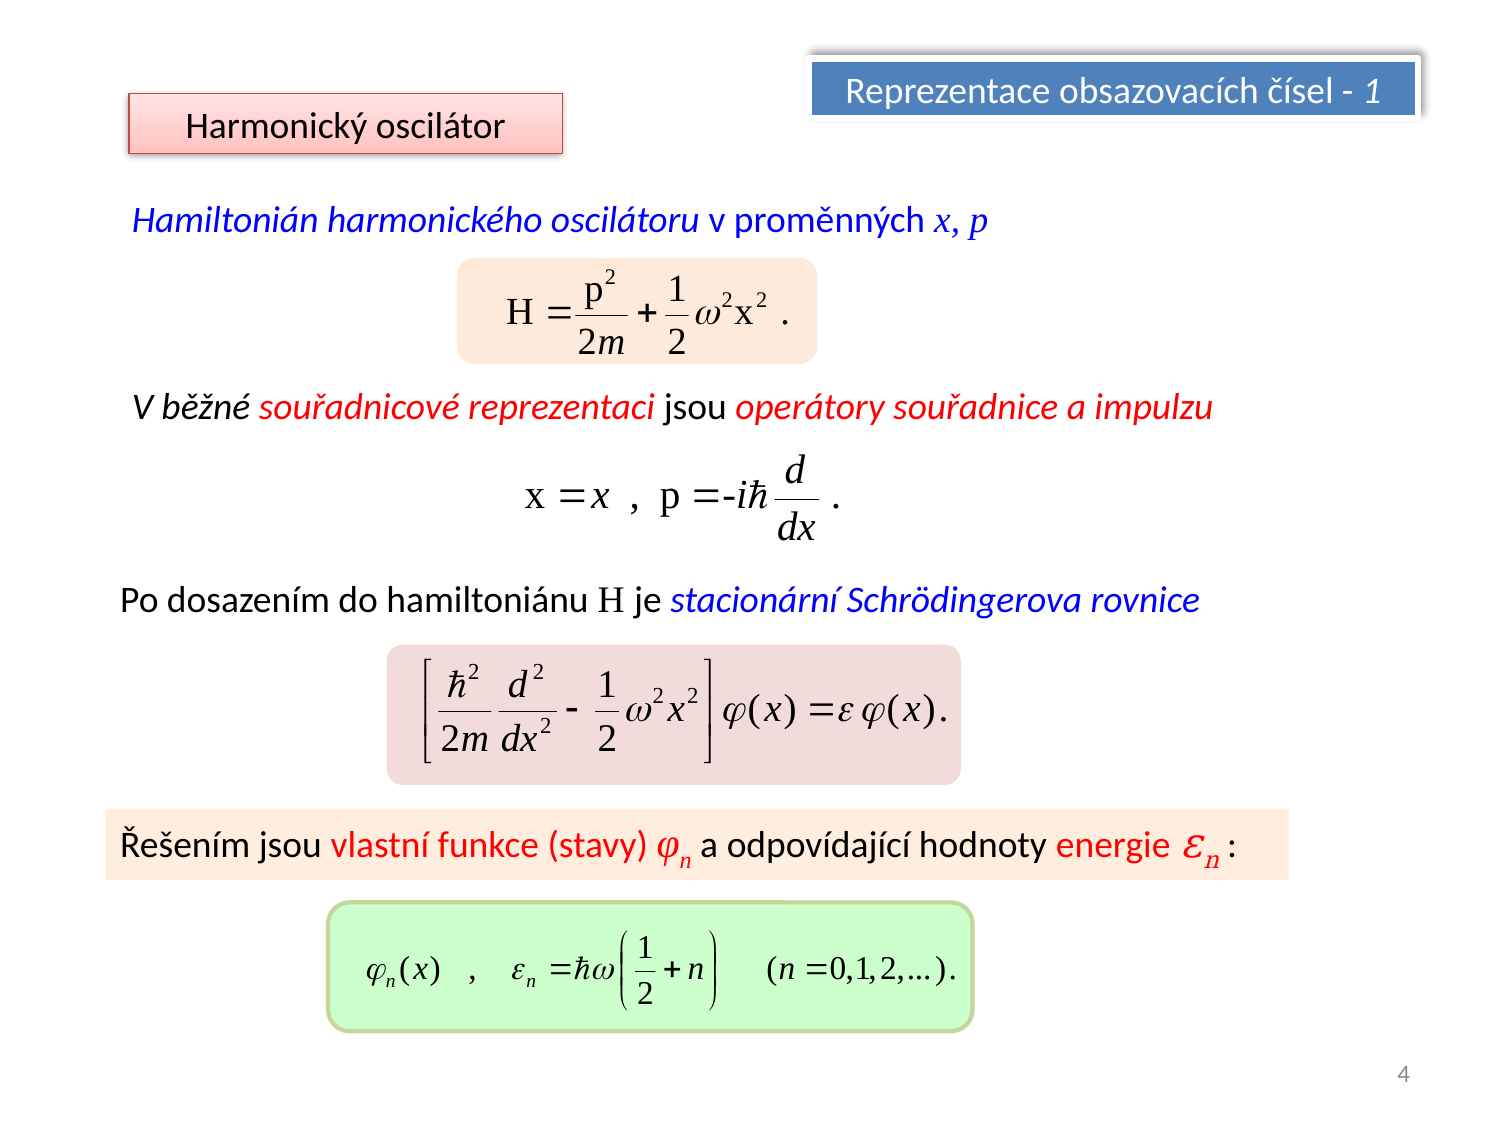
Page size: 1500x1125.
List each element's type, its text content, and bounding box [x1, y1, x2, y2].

text_box Reprezentace obsazovacích čísel - 1 [805, 55, 1421, 121]
text_box [390, 782, 958, 788]
slide_number 4 [1074, 1042, 1425, 1103]
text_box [116, 374, 1325, 551]
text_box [105, 567, 1313, 774]
text_box Harmonický oscilátor [128, 93, 563, 154]
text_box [105, 808, 1290, 1032]
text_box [116, 187, 1137, 365]
